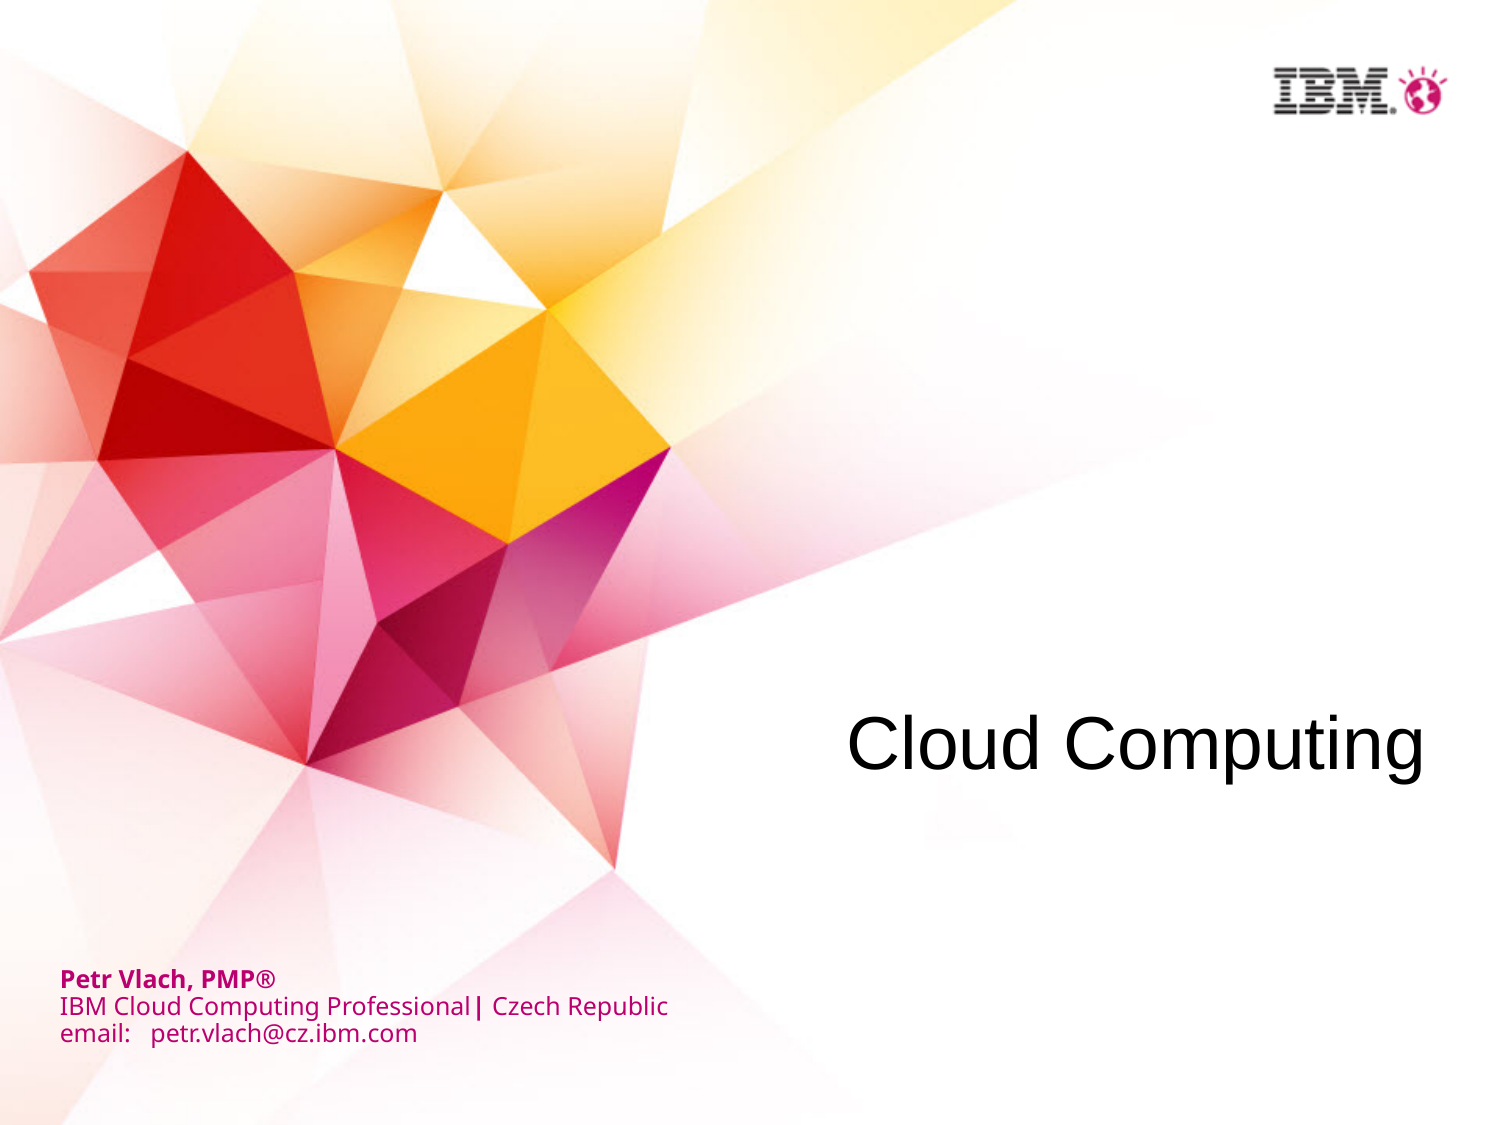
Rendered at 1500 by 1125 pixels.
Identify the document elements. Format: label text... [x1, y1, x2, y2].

picture [0, 0, 1500, 1125]
text_box Petr Vlach, PMP® IBM Cloud Computing Professional| Czech Republic email: petr.vlach@cz.ibm.com [45, 959, 764, 1056]
subtitle [224, 637, 1276, 926]
text_box Cloud Computing [802, 697, 1470, 794]
title [112, 349, 1388, 591]
